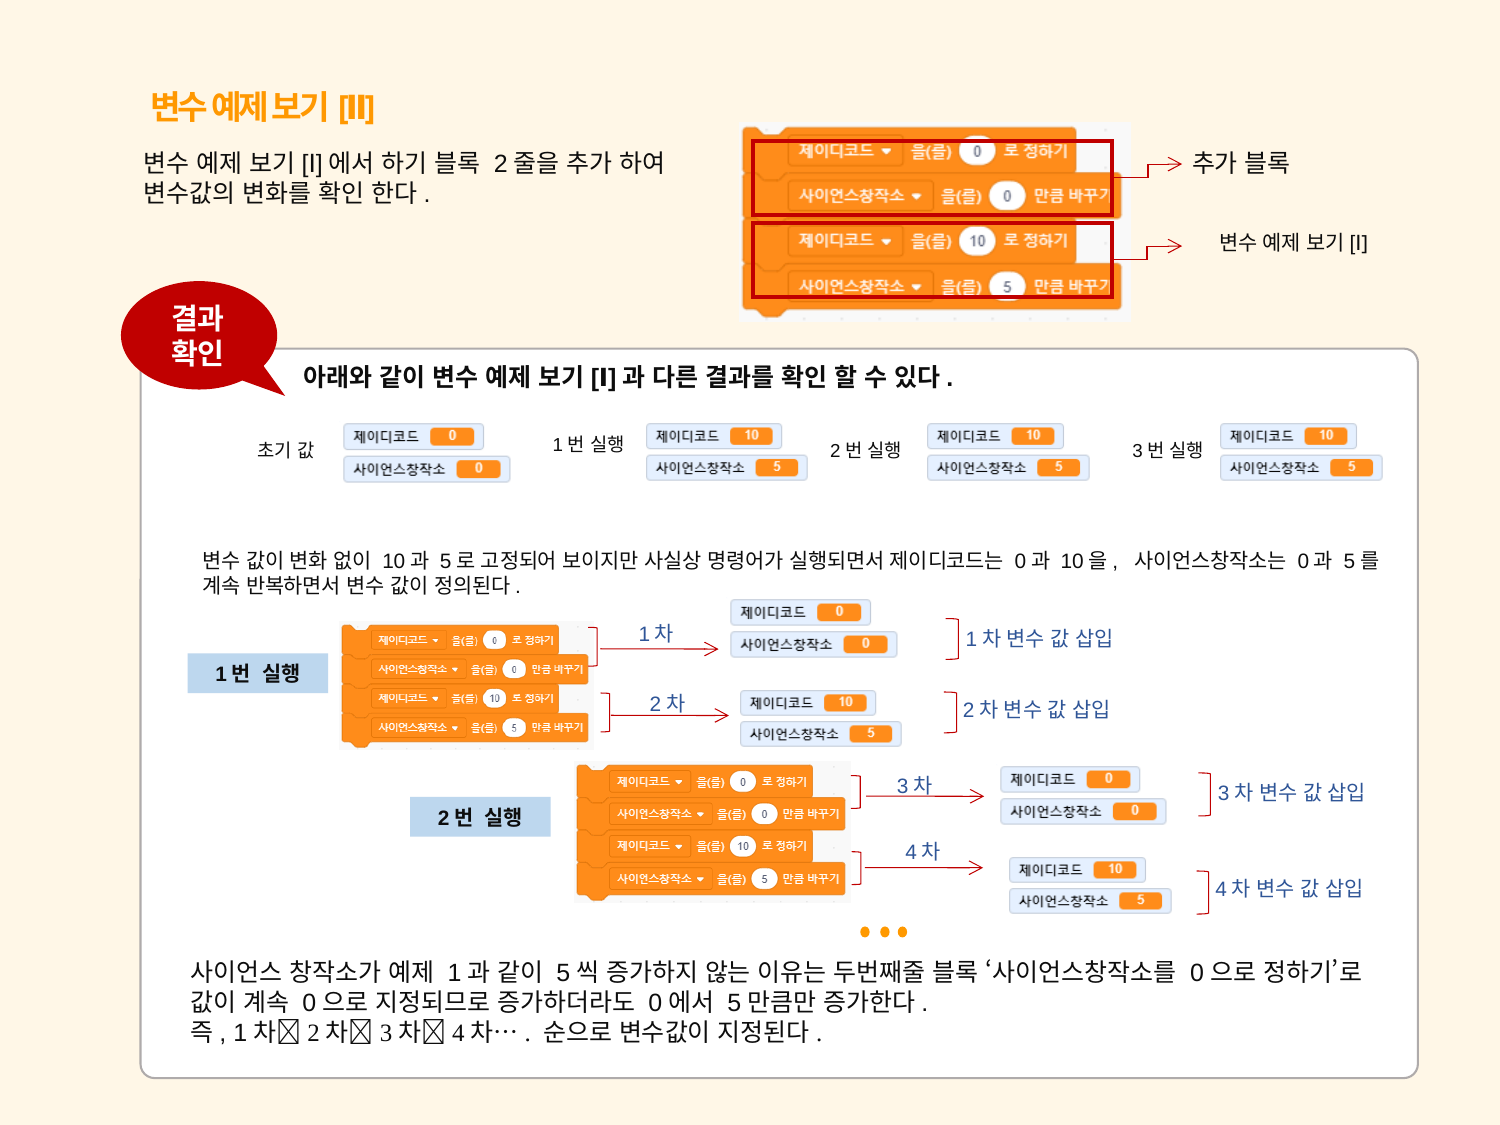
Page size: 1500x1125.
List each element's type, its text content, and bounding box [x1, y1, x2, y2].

picture [996, 764, 1172, 828]
text_box 아래와 같이 변수 예제 보기[Ⅰ]과 다른 결과를 확인 할 수 있다. [289, 354, 1336, 400]
text_box [139, 347, 1419, 1080]
picture [339, 621, 594, 750]
text_box [119, 280, 288, 399]
text_box [896, 925, 909, 939]
picture [738, 122, 1131, 322]
text_box 1차 [623, 612, 704, 648]
text_box 추가 블록 [1177, 140, 1347, 186]
text_box [600, 692, 611, 733]
text_box 4차 [890, 868, 968, 872]
picture [726, 597, 903, 661]
picture [738, 688, 906, 750]
text_box [879, 925, 891, 939]
text_box 결과 확인 [156, 292, 282, 378]
text_box 2차 [634, 716, 715, 723]
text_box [943, 618, 1153, 733]
picture [1218, 421, 1387, 484]
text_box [1111, 246, 1183, 260]
text_box 2차 [634, 683, 715, 715]
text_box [210, 425, 1270, 504]
text_box 변수 예제 보기[Ⅰ]에서 하기 블록 2줄을 추가 하여 변수값의 변화를 확인 한다. [128, 140, 727, 216]
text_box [1111, 164, 1183, 178]
text_box 3차 [882, 765, 950, 795]
text_box [859, 925, 871, 939]
text_box 변수 예제 보기[Ⅱ] [135, 58, 1438, 134]
picture [339, 421, 516, 486]
picture [644, 421, 812, 484]
picture [574, 761, 851, 903]
picture [925, 421, 1094, 484]
text_box [851, 775, 861, 809]
text_box [851, 851, 862, 886]
picture [1007, 855, 1176, 917]
text_box 2번 실행 [410, 796, 551, 837]
text_box 3차 [882, 797, 950, 805]
text_box 변수 값이 변화 없이 10과 5로 고정되어 보이지만 사실상 명령어가 실행되면서 제이디코드는 0과 10을, 사이언스창작소는 0과 5를 계속 반복하면서 변수 값이 정의된다. [187, 540, 1395, 606]
text_box 사이언스 창작소가 예제 1과 같이 5씩 증가하지 않는 이유는 두번째줄 블록 ‘사이언스창작소를 0으로 정하기’로 값이 계속 0으로 지정되므로 증가하더라도 0에서 5만큼만 증가한다. 즉, 1차2차3차4차…. 순으로 변수값이 지정된다. [175, 949, 1391, 1054]
text_box 1번 실행 [187, 653, 329, 694]
text_box 변수 예제 보기[Ⅰ] [1151, 222, 1383, 263]
text_box 4차 [890, 831, 968, 867]
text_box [1196, 772, 1407, 915]
text_box [594, 626, 598, 667]
